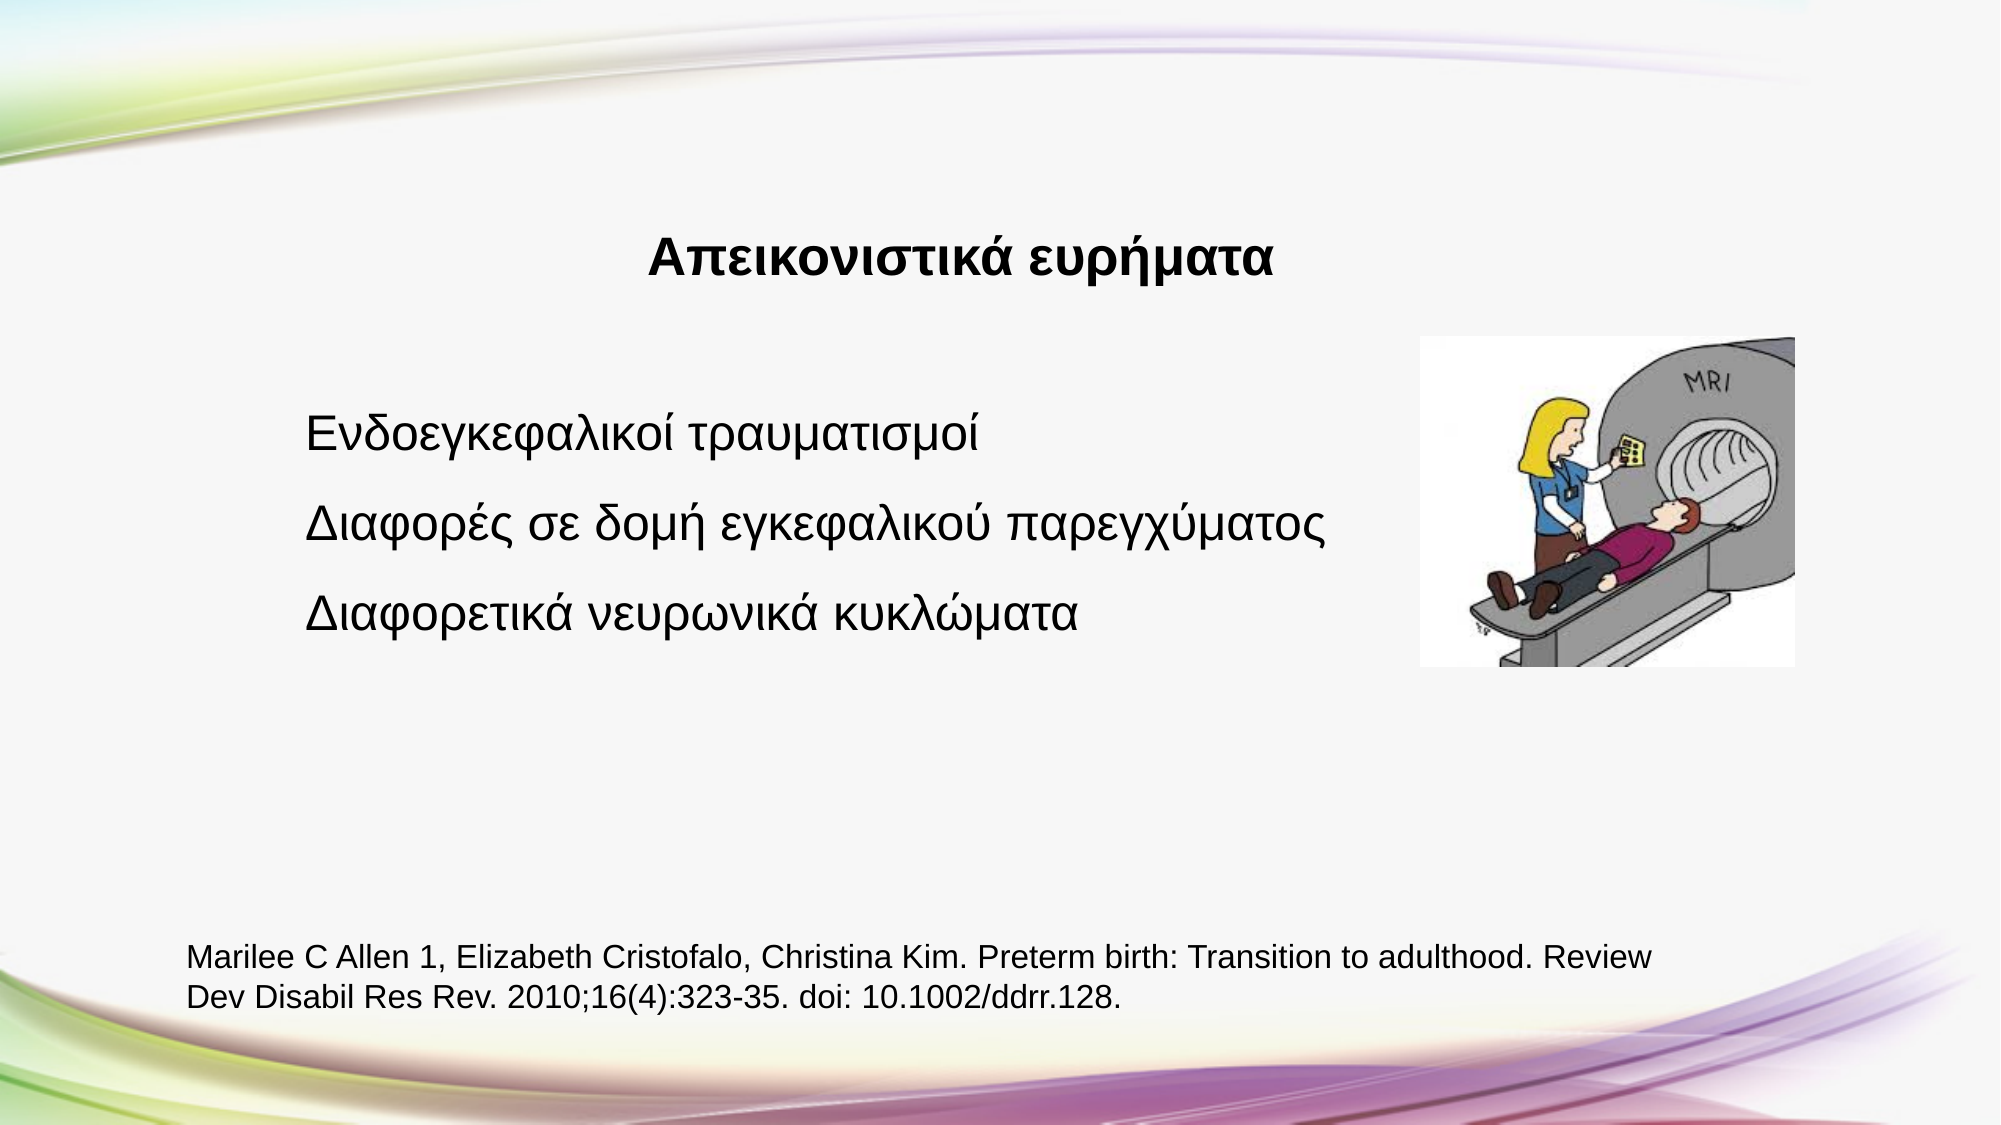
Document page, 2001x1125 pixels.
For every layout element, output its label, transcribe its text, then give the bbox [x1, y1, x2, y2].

text_box Marilee C Allen 1, Elizabeth Cristofalo, Christina Kim. Preterm birth: Transition to adulthood. Review Dev Disabil Res Rev. 2010;16(4):323-35. doi: 10.1002/ddrr.128. [171, 927, 1705, 1023]
text_box Ενδοεγκεφαλικοί τραυματισμοί Διαφορές σε δομή εγκεφαλικού παρεγχύματος Διαφορετικά νευρωνικά κυκλώματα [290, 363, 1415, 648]
picture [0, 0, 2001, 1125]
title Απεικονιστικά ευρήματα [61, 164, 1861, 352]
